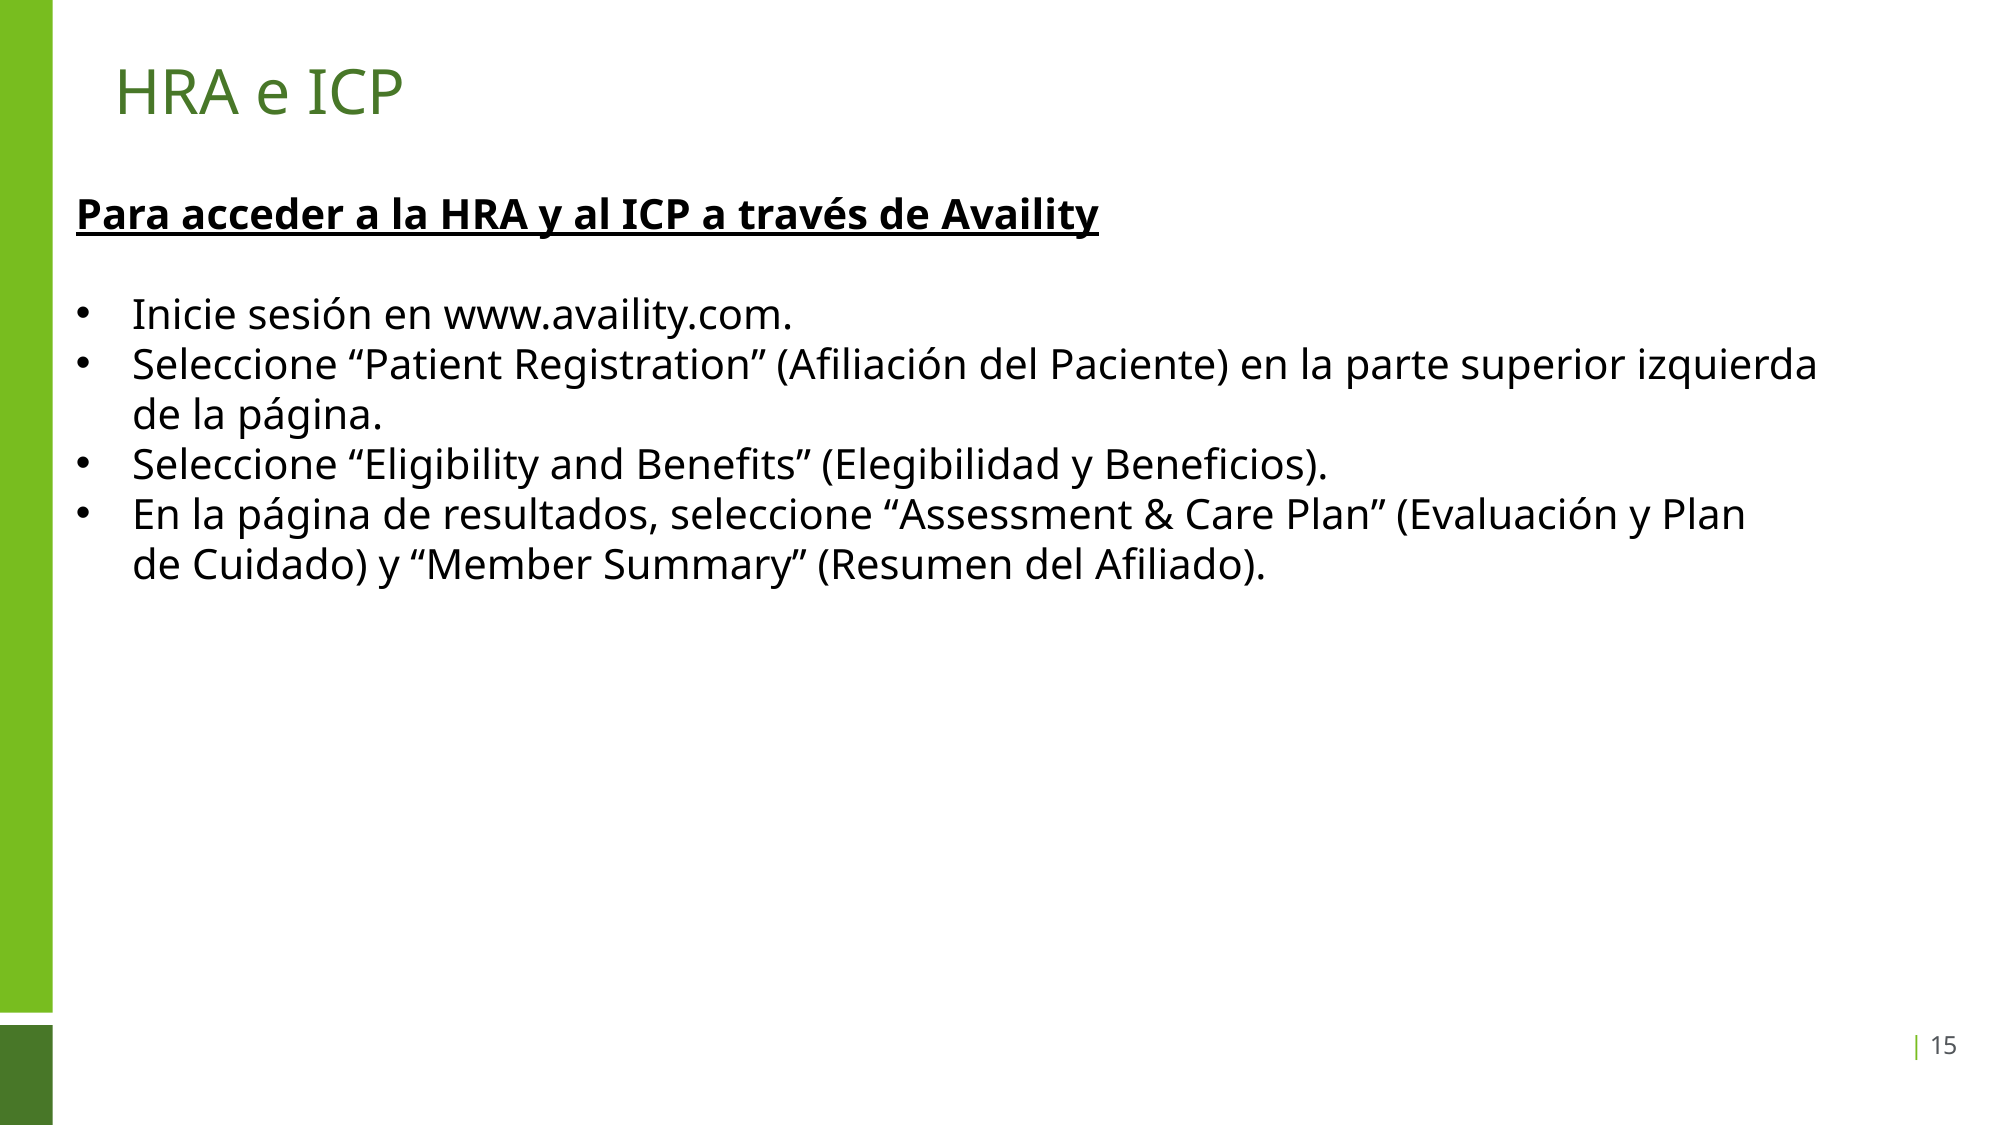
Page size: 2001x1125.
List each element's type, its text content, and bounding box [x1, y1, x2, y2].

list Para acceder a la HRA y al ICP a través de Availity Inicie sesión en www.availity.com. Seleccione “Patient Registration” (Afiliación del Paciente) en la parte superior izquierda de la página. Seleccione “Eligibility and Benefits” (Elegibilidad y Beneficios). En la página de resultados, seleccione “Assessment & Care Plan” (Evaluación y Plan de Cuidado) y “Member Summary” (Resumen del Afiliado). [75, 187, 1900, 541]
text_box | 15 [1894, 1037, 1988, 1090]
title HRA e ICP (cont.) [112, 50, 1900, 135]
